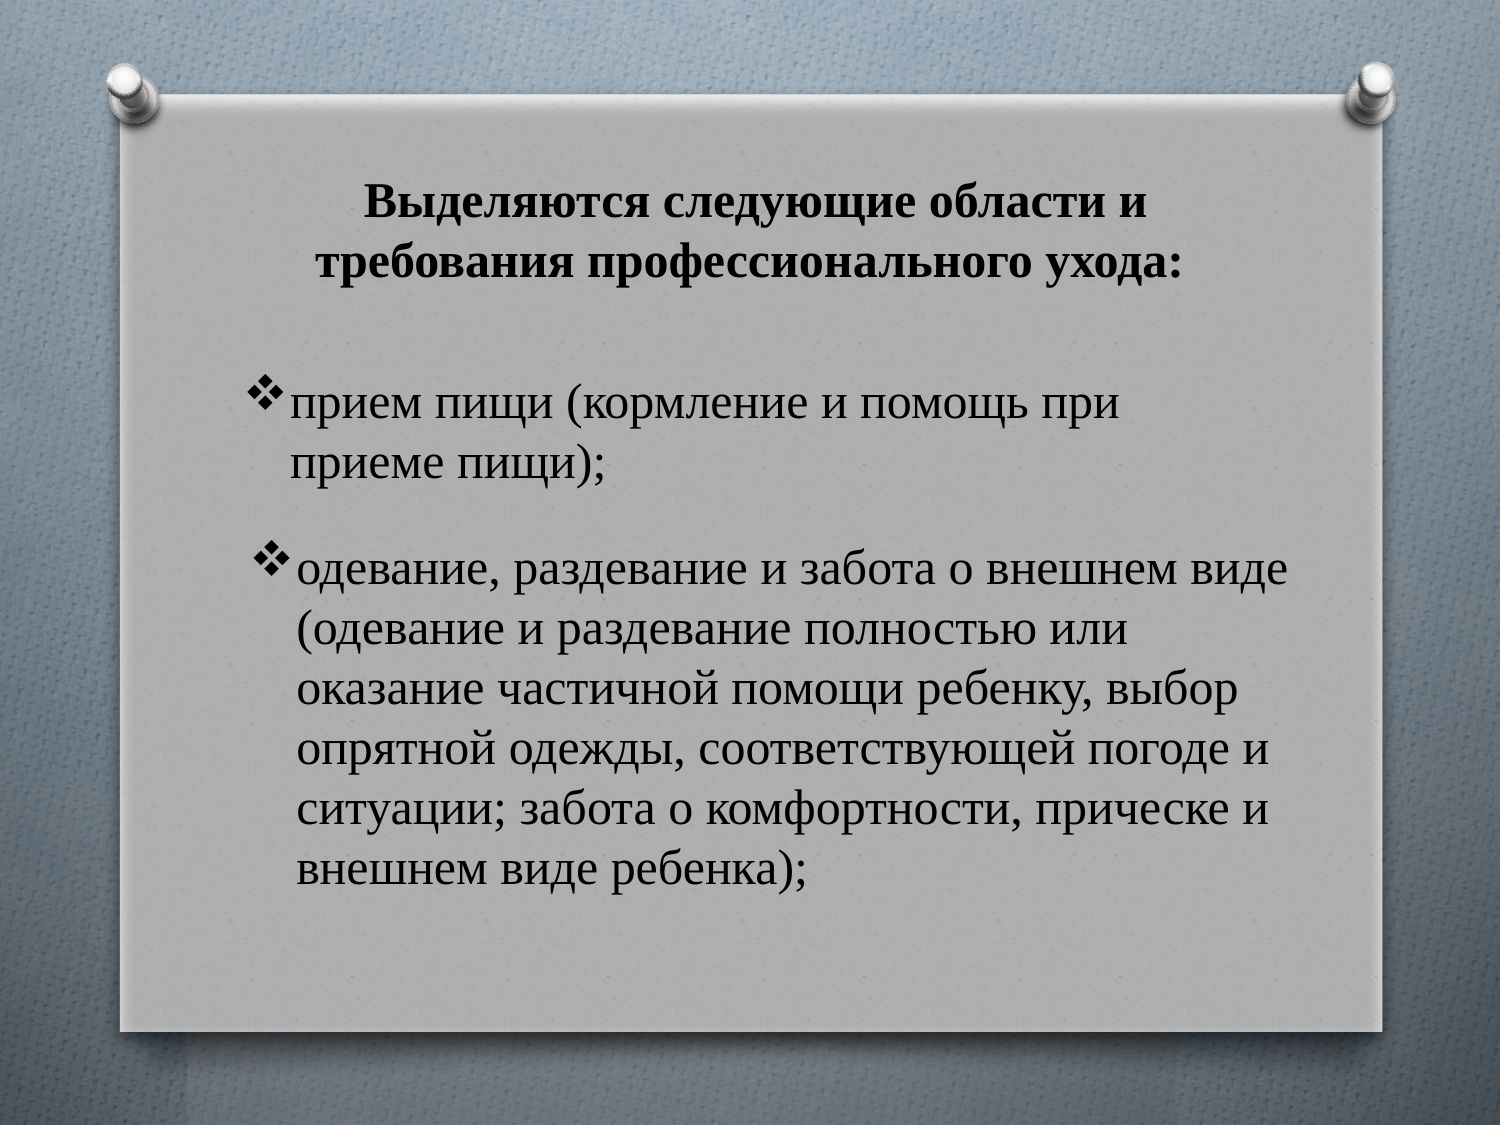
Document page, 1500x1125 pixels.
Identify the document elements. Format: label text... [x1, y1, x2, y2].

text_box Выделяются следующие области и требования профессионального ухода: [230, 160, 1282, 296]
text_box прием пищи (кормление и помощь при приеме пищи); [228, 361, 1258, 497]
picture [75, 29, 198, 153]
picture [1317, 35, 1439, 156]
text_box одевание, раздевание и забота о внешнем виде (одевание и раздевание полностью или оказание частичной помощи ребенку, выбор опрятной одежды, соответствующей погоде и ситуации; забота о комфортности, прическе и внешнем виде ребенка); [234, 527, 1341, 902]
